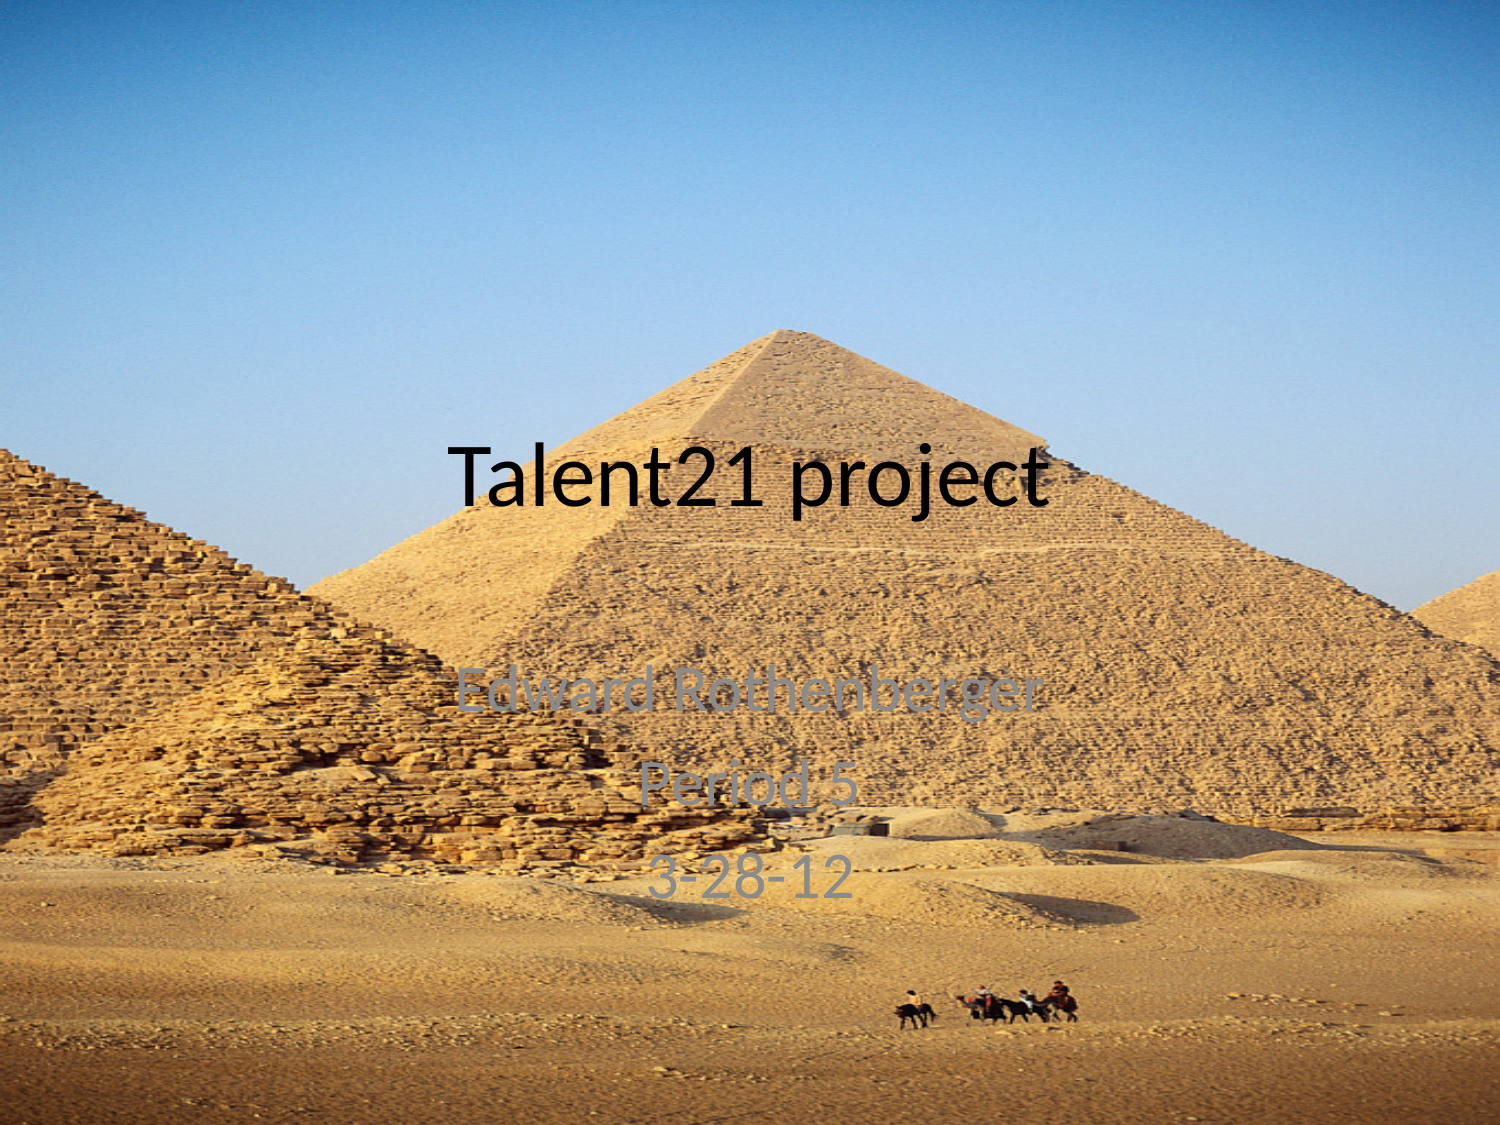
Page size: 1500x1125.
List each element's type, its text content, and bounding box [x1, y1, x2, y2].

subtitle Edward Rothenberger Period 5 3-28-12 [225, 637, 1275, 925]
picture [0, 0, 1500, 1125]
title Talent21 project [112, 349, 1388, 591]
